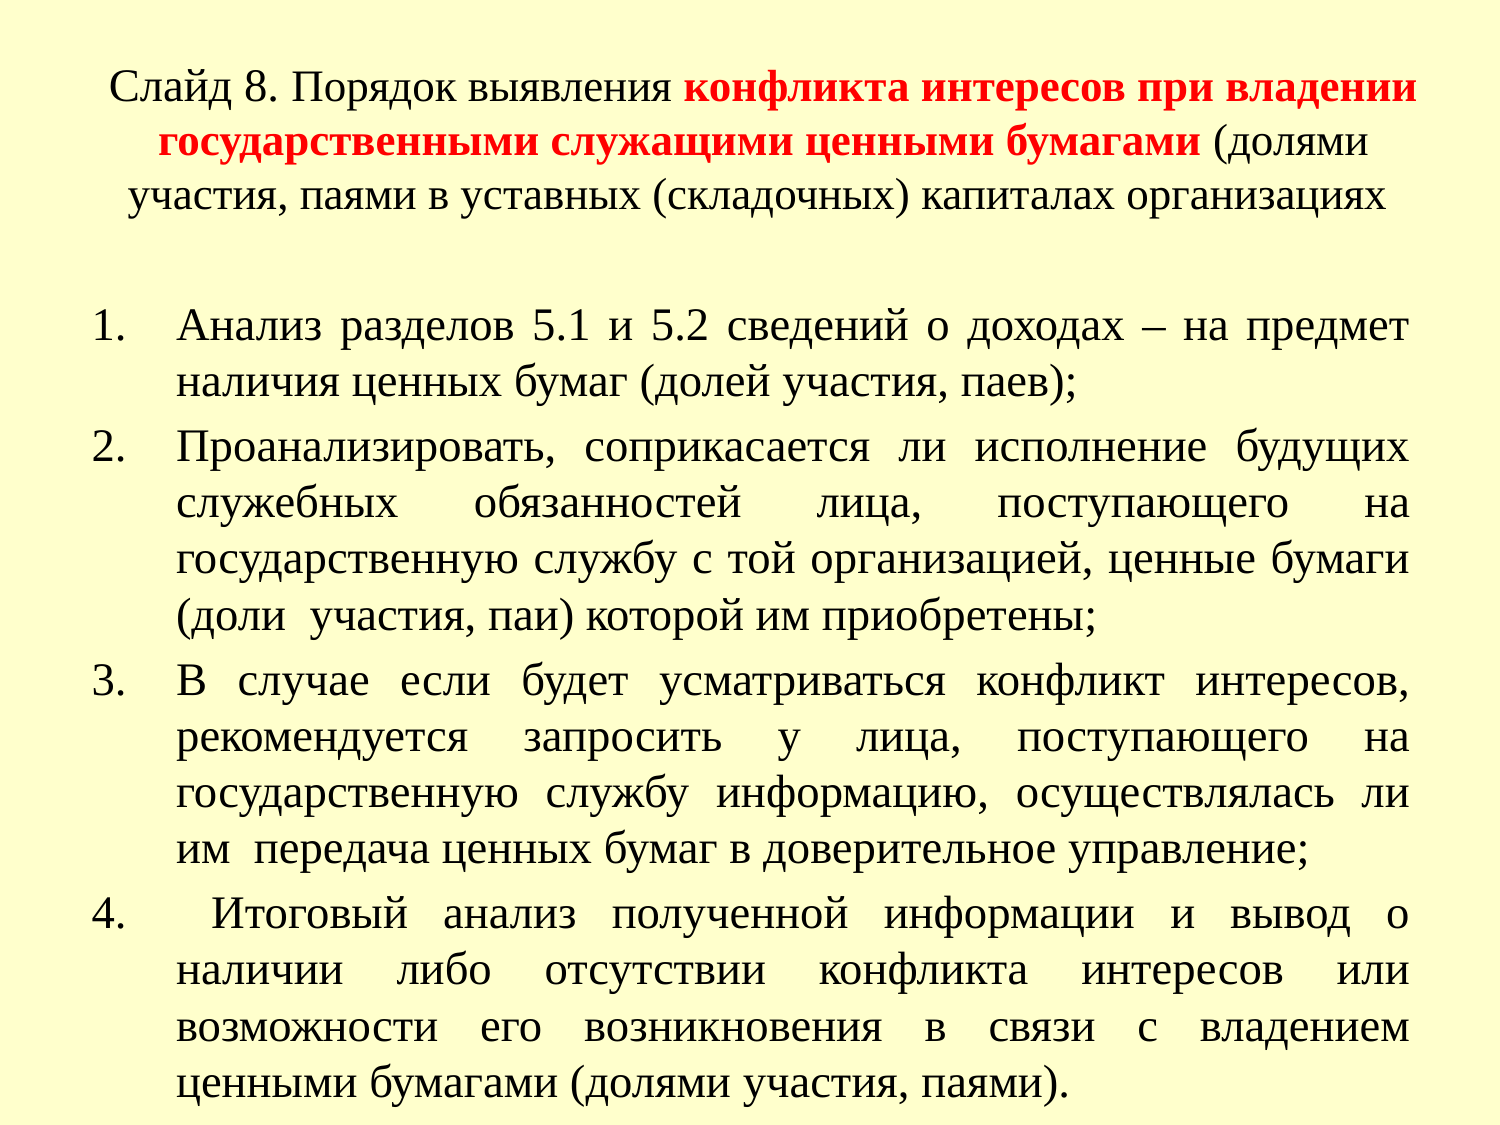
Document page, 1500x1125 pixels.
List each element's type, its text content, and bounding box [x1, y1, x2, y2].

list Анализ разделов 5.1 и 5.2 сведений о доходах – на предмет наличия ценных бумаг (долей участия, паев); Проанализировать, соприкасается ли исполнение будущих служебных обязанностей лица, поступающего на государственную службу с той организацией, ценные бумаги (доли участия, паи) которой им приобретены; В случае если будет усматриваться конфликт интересов, рекомендуется запросить у лица, поступающего на государственную службу информацию, осуществлялась ли им передача ценных бумаг в доверительное управление; Итоговый анализ полученной информации и вывод о наличии либо отсутствии конфликта интересов или возможности его возникновения в связи с владением ценными бумагами (долями участия, паями). [76, 286, 1427, 1125]
title Слайд 8. Порядок выявления конфликта интересов при владении государственными служащими ценными бумагами (долями участия, паями в уставных (складочных) капиталах организациях [88, 42, 1439, 231]
